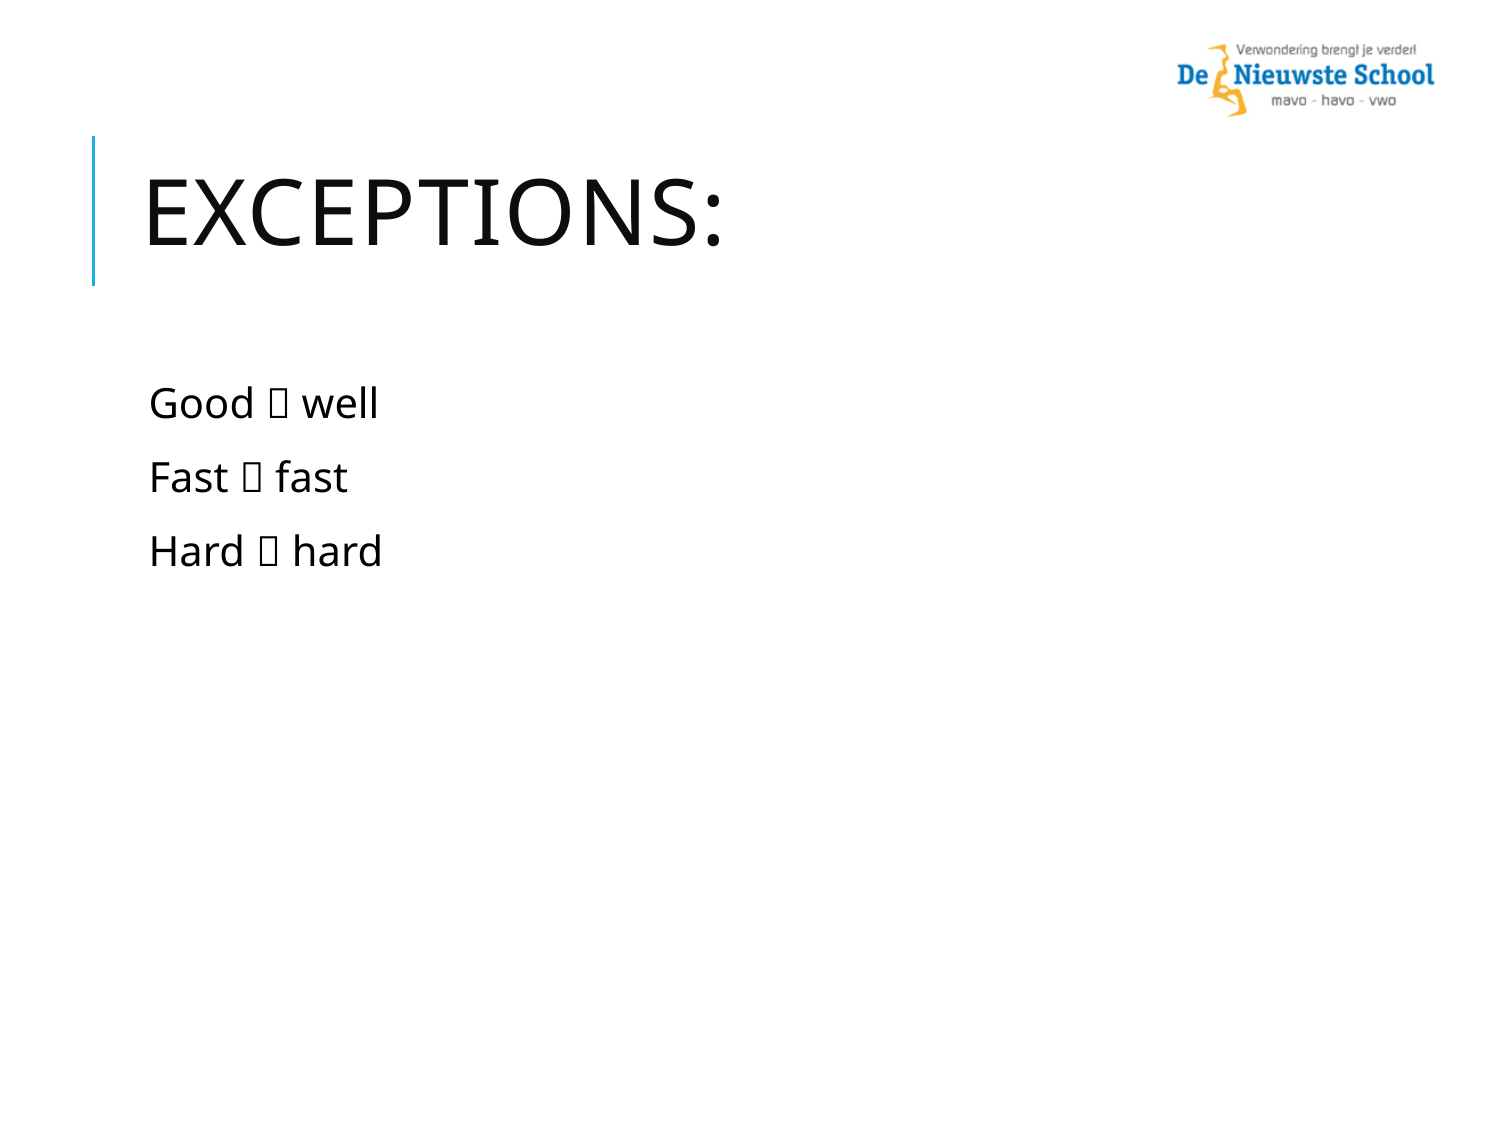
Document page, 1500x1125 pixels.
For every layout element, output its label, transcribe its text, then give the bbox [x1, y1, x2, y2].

picture [1174, 18, 1437, 139]
title Exceptions: [126, 96, 1322, 342]
list Good  well Fast  fast Hard  hard [126, 375, 1322, 1035]
